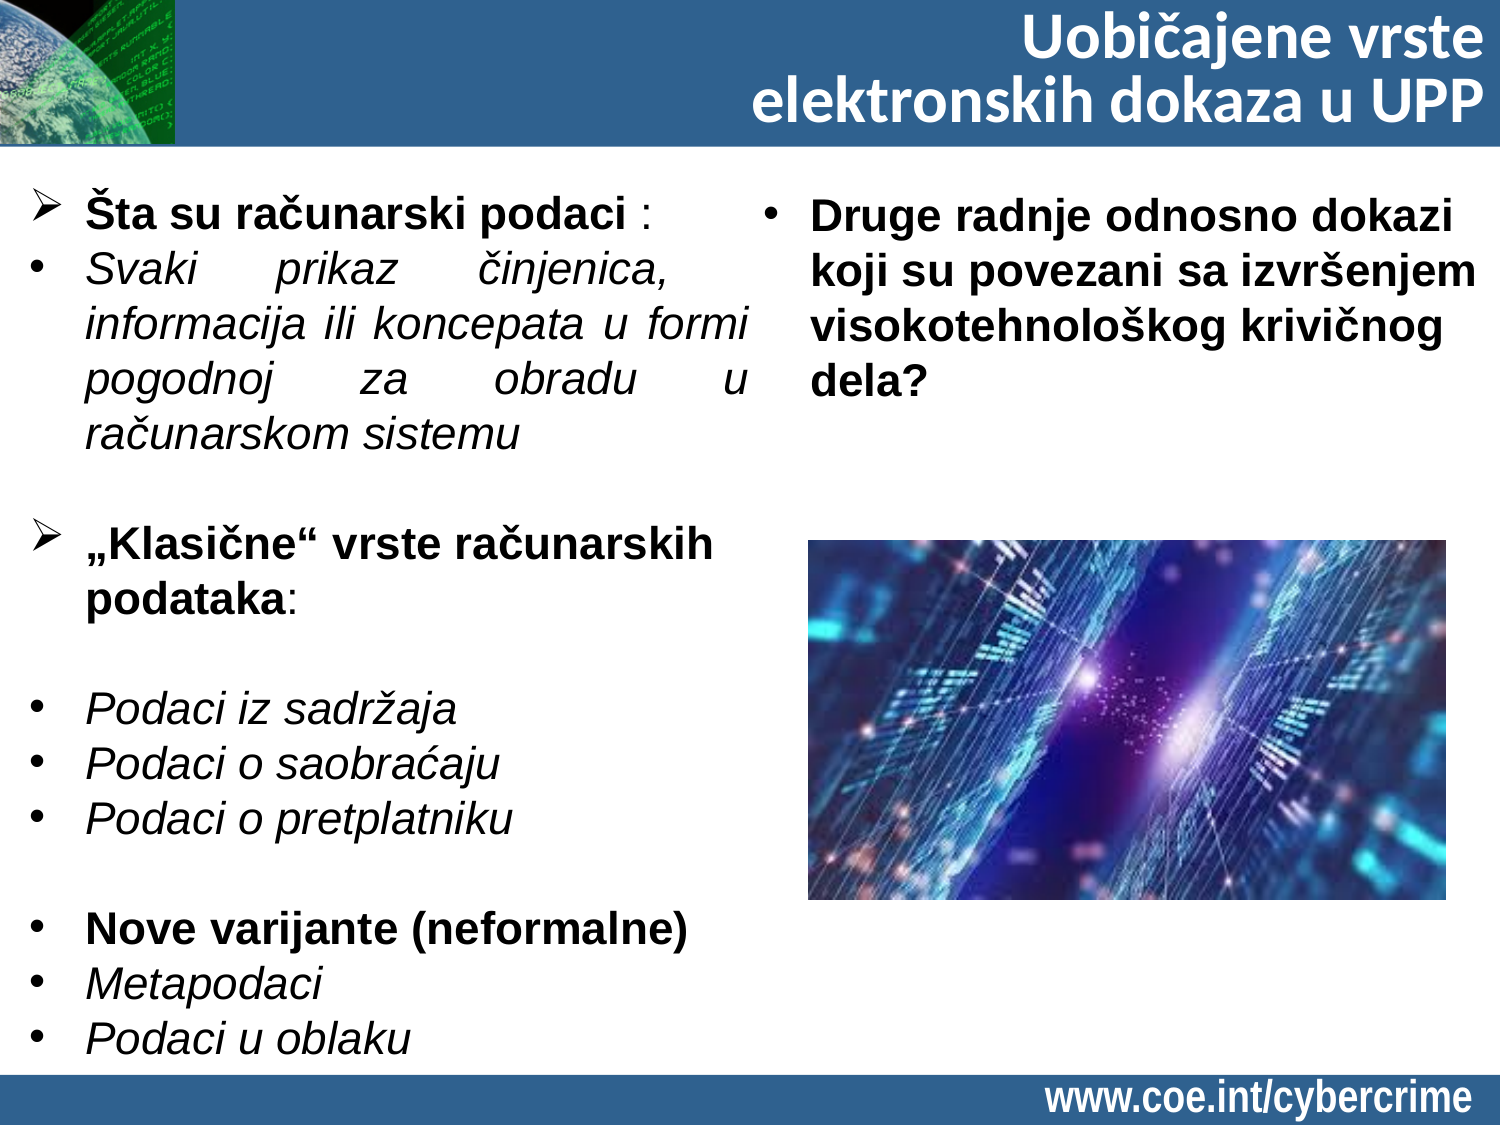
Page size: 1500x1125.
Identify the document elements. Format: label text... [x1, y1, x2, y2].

text_box Druge radnje odnosno dokazi koji su povezani sa izvršenjem visokotehnološkog krivičnog dela? [748, 177, 1499, 413]
text_box [0, 1073, 1030, 1125]
text_box Uobičajene vrste elektronskih dokaza u UPP [177, 0, 1500, 149]
text_box Šta su računarski podaci : Svaki prikaz činjenica, informacija ili koncepata u formi pogodnoj za obradu u računarskom sistemu „Klasične“ vrste računarskih podataka: Podaci iz sadržaja Podaci o saobraćaju Podaci o pretplatniku Nove varijante (neformalne) Metapodaci Podaci u oblaku [14, 176, 765, 1071]
picture [0, 0, 175, 144]
picture [808, 540, 1446, 900]
text_box www.coe.int/cybercrime [1030, 1059, 1500, 1125]
